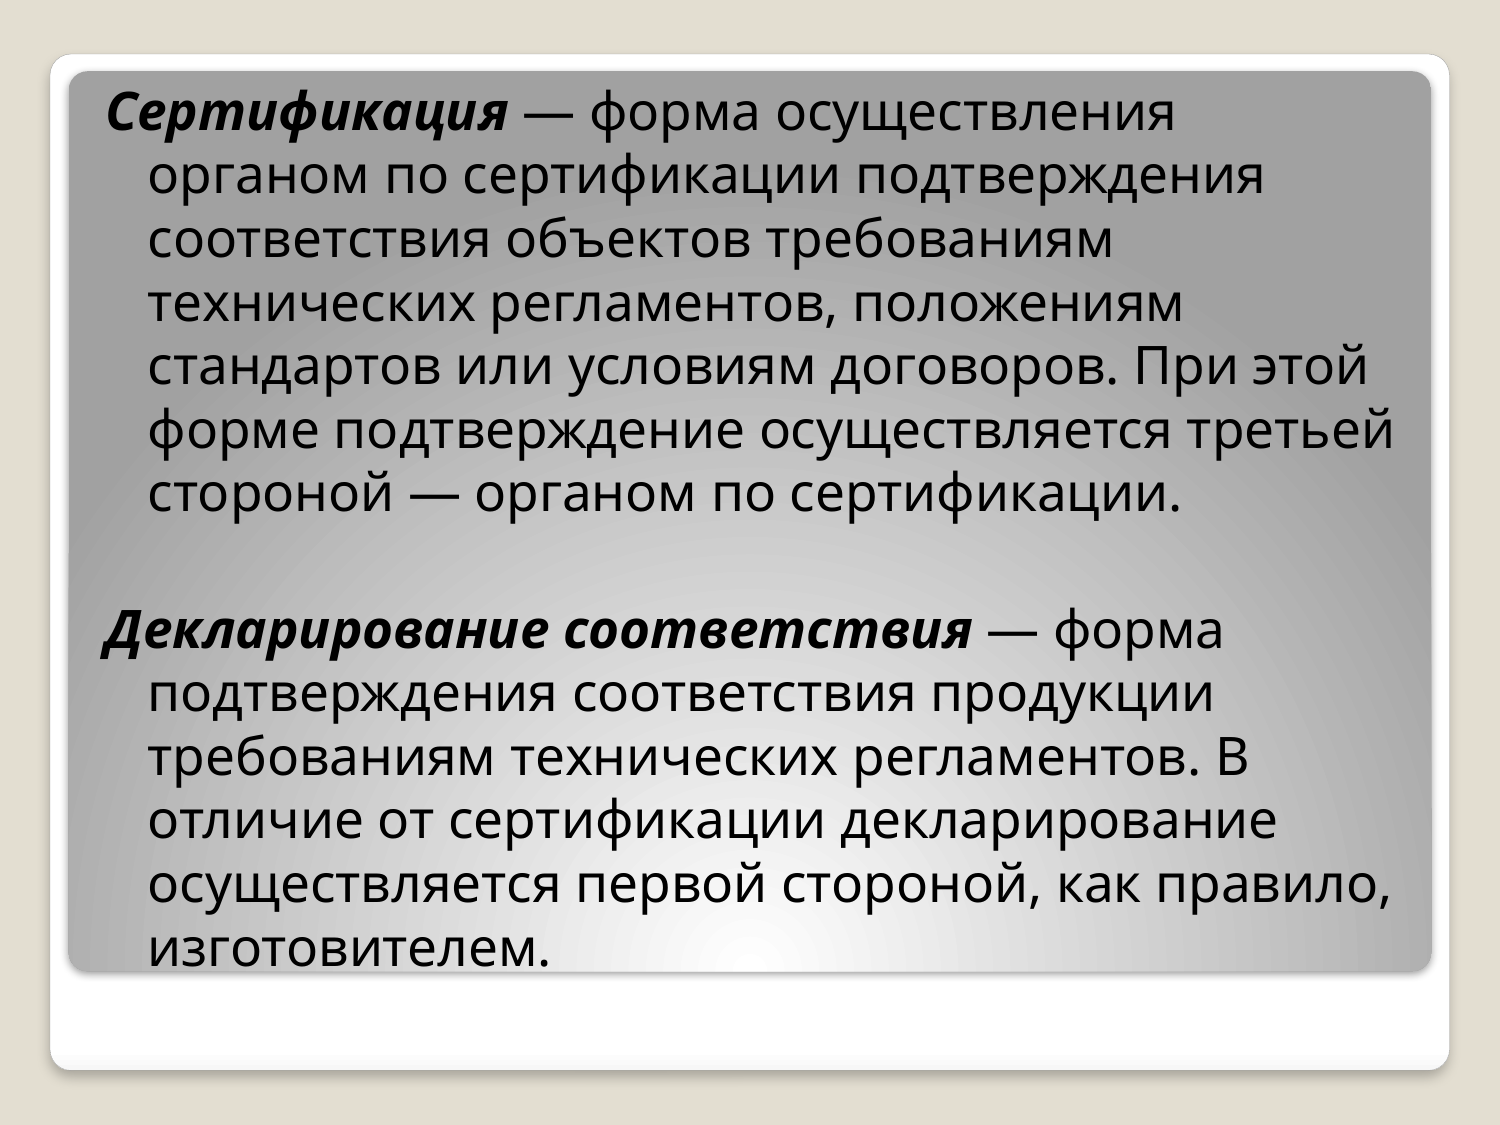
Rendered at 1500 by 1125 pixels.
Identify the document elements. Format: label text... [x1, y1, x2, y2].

list Сертификация — форма осуществления органом по сертификации подтверждения соответствия объектов требованиям технических регламентов, положениям стандартов или условиям договоров. При этой форме подтверждение осуществляется третьей стороной — органом по сертификации. Декларирование соответствия — форма подтверждения соответствия продукции требованиям технических регламентов. В отличие от сертификации декларирование осуществляется первой стороной, как правило, изготовителем. [75, 62, 1418, 1000]
